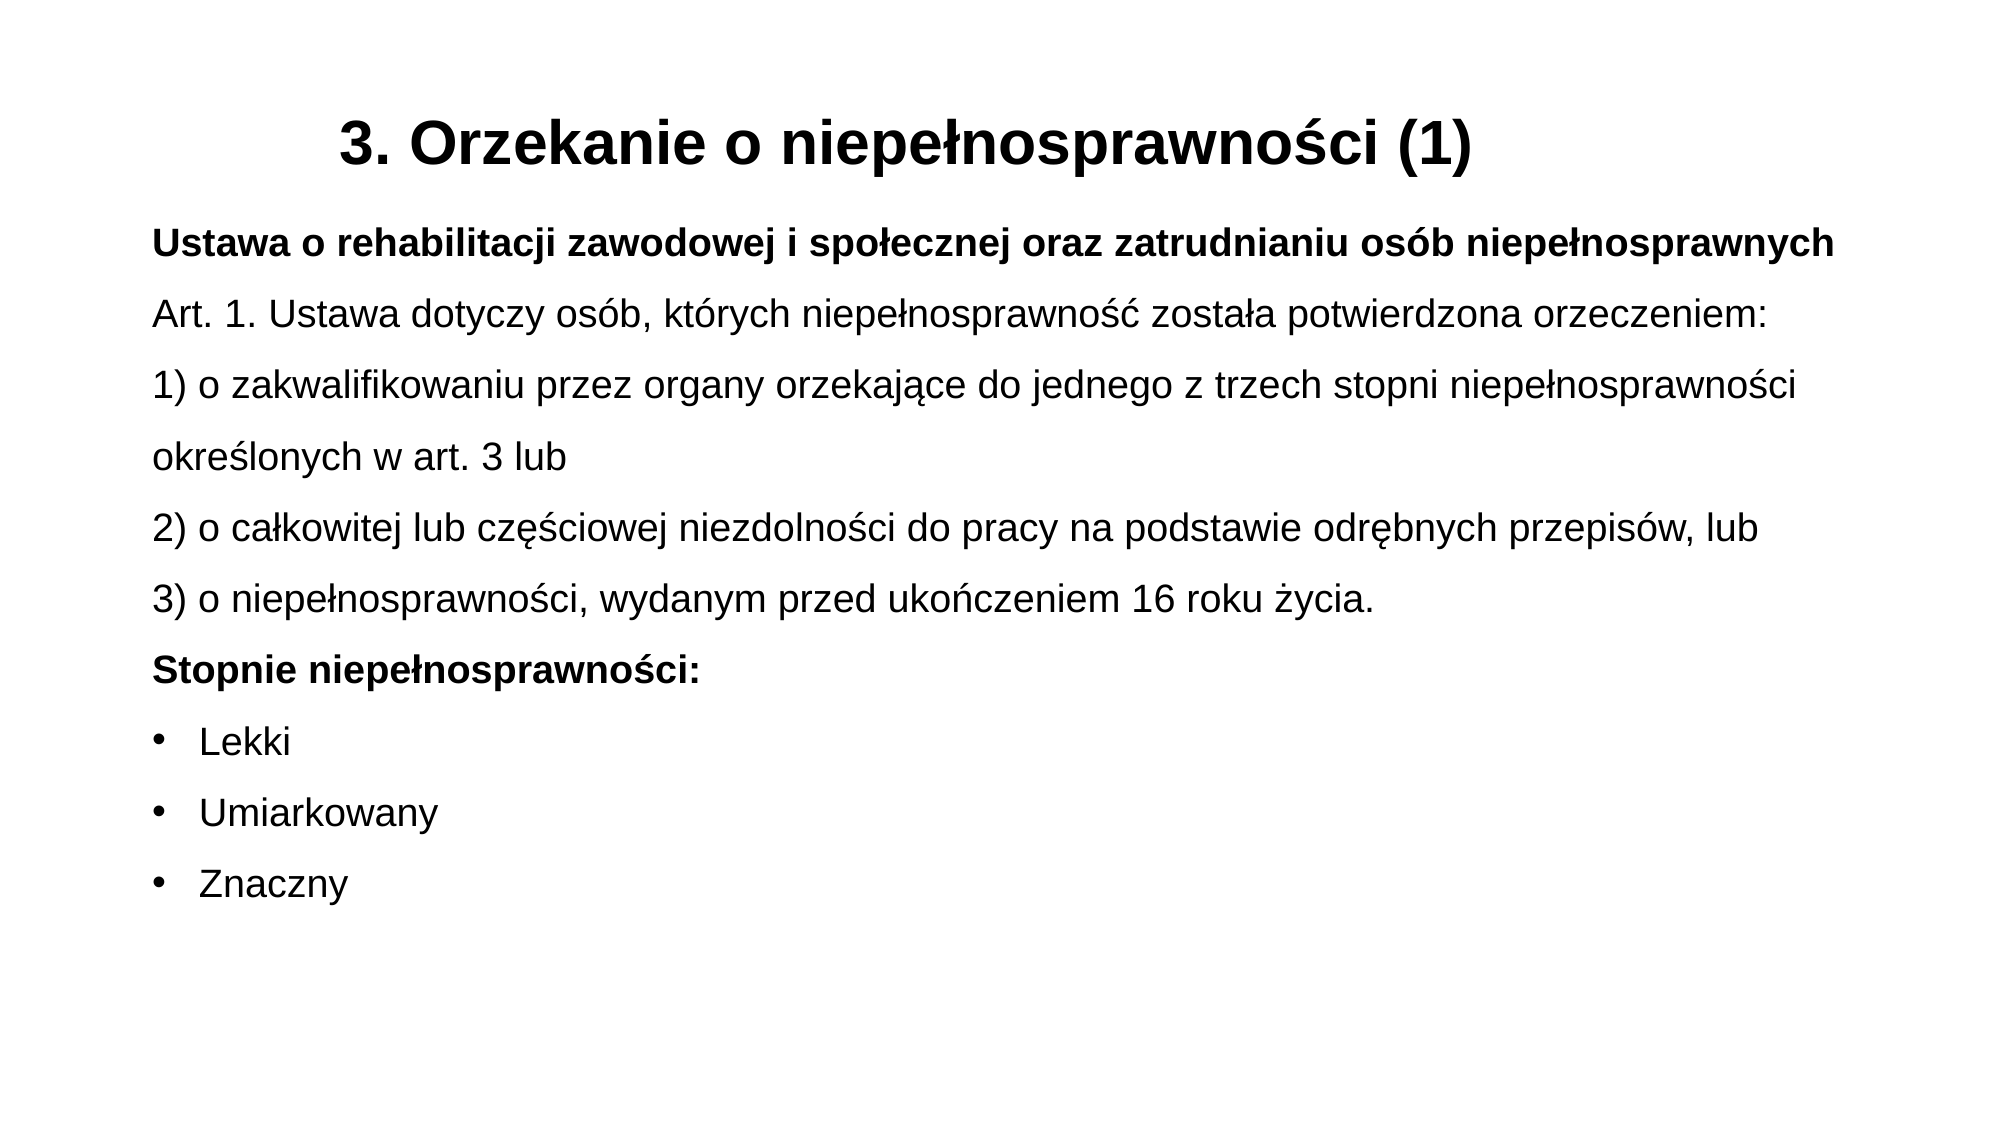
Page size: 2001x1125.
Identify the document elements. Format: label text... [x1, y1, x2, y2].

text_box Ustawa o rehabilitacji zawodowej i społecznej oraz zatrudnianiu osób niepełnosprawnych Art. 1. Ustawa dotyczy osób, których niepełnosprawność została potwierdzona orzeczeniem: o zakwalifikowaniu przez organy orzekające do jednego z trzech stopni niepełnosprawności określonych w art. 3 lub o całkowitej lub częściowej niezdolności do pracy na podstawie odrębnych przepisów, lub o niepełnosprawności, wydanym przed ukończeniem 16 roku życia. Stopnie niepełnosprawności: Lekki Umiarkowany Znaczny [137, 185, 1945, 913]
title 3. Orzekanie o niepełnosprawności (1) [324, 0, 1518, 185]
